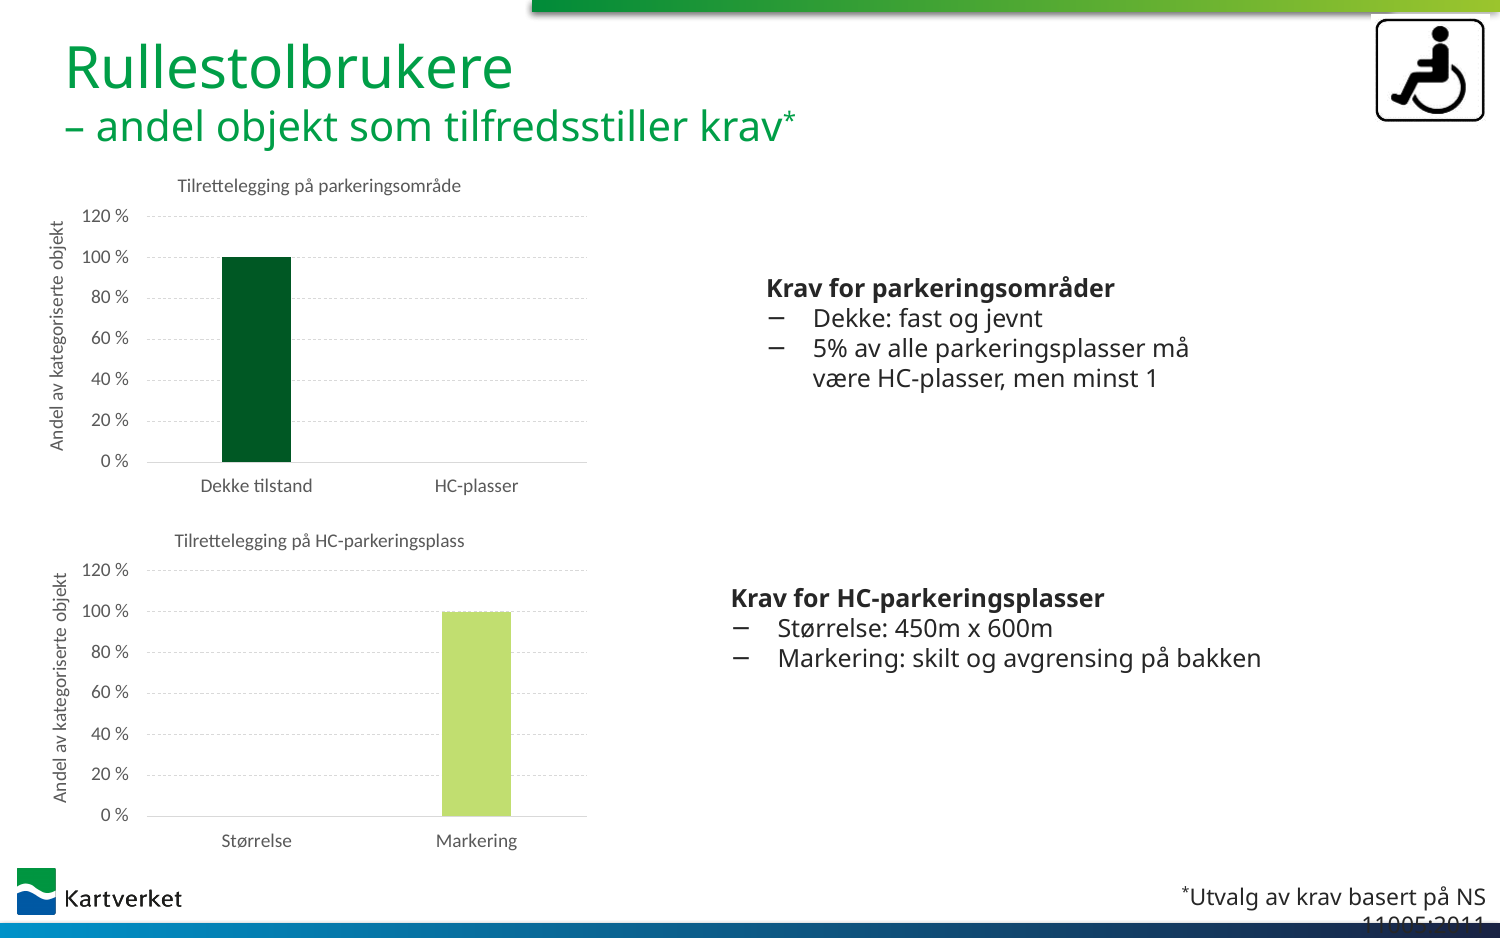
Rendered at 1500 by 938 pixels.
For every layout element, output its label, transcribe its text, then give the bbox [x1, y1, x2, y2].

picture [1371, 13, 1491, 127]
picture [41, 166, 598, 505]
text_box Krav for parkeringsområder Dekke: fast og jevnt 5% av alle parkeringsplasser må være HC-plasser, men minst 1 [751, 264, 1232, 400]
text_box Rullestolbrukere – andel objekt som tilfredsstiller krav* [49, 23, 1431, 158]
text_box Krav for HC-parkeringsplasser Størrelse: 450m x 600m Markering: skilt og avgrensing på bakken [715, 574, 1278, 680]
picture [41, 520, 598, 859]
text_box *Utvalg av krav basert på NS 11005:2011 [1068, 873, 1500, 938]
